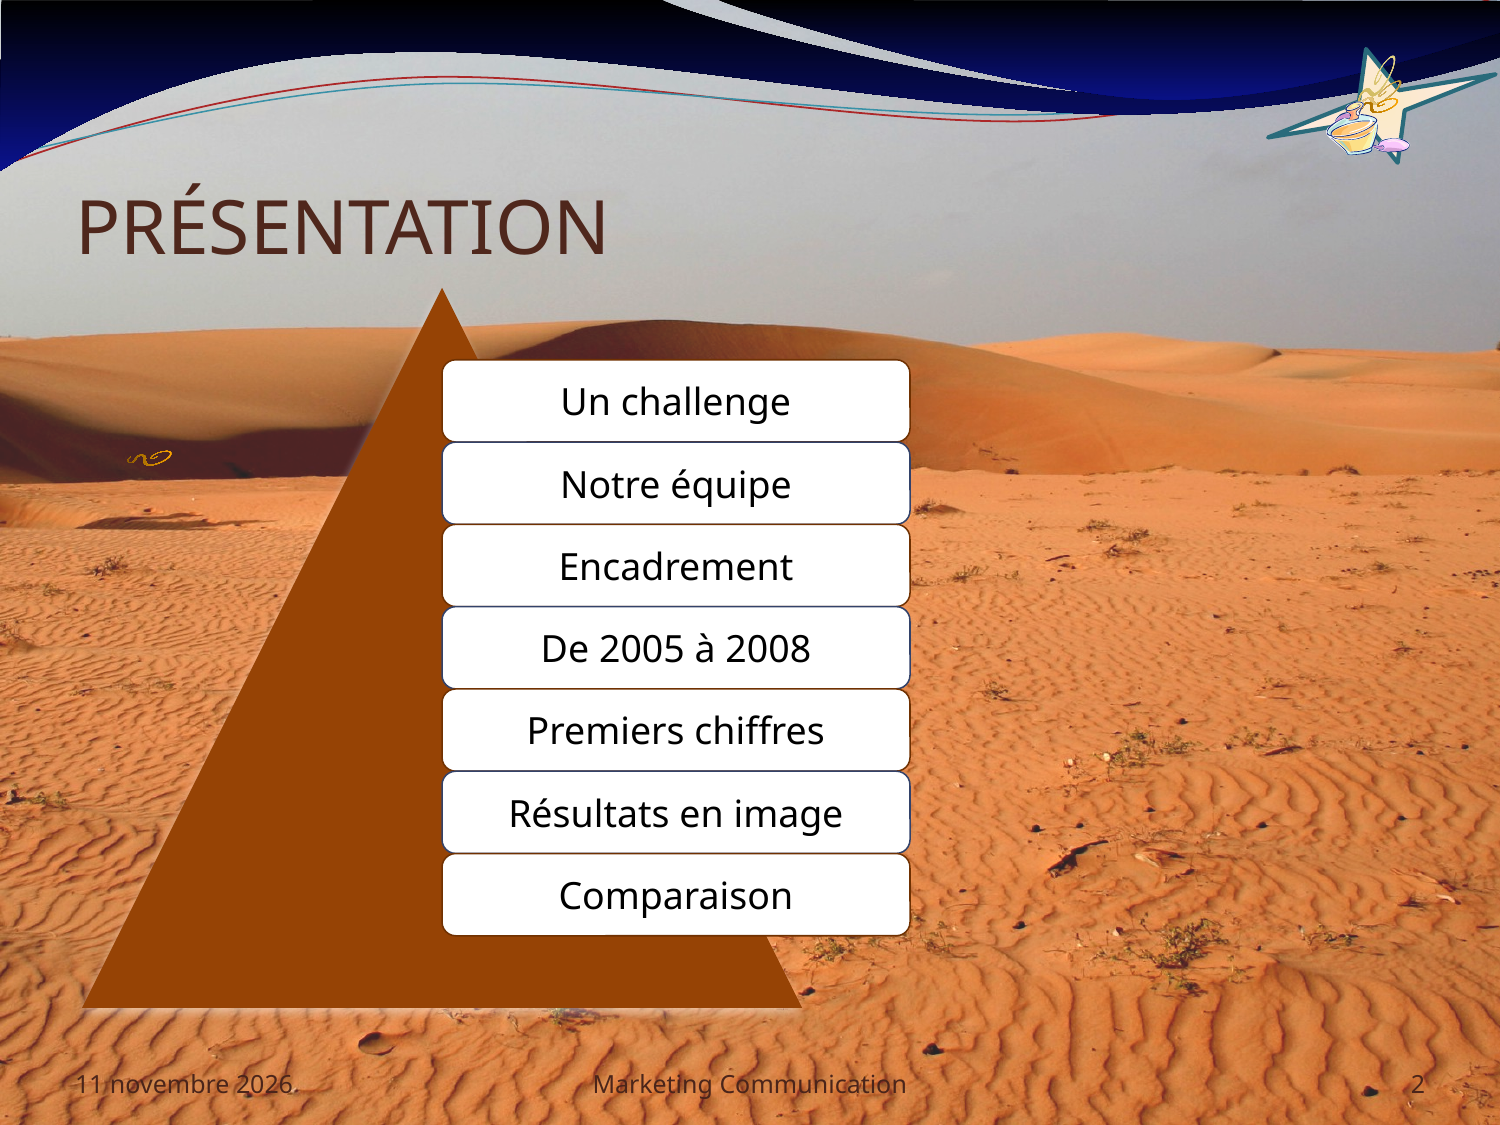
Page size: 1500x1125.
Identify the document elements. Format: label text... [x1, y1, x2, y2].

title Présentation [75, 82, 1425, 270]
table_cell Cosmétiques [71, 283, 1441, 1025]
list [81, 287, 1433, 1009]
footer Marketing Communication [474, 1042, 1025, 1103]
slide_number 2 [1299, 1042, 1425, 1103]
slide_number mars 09 [75, 1042, 425, 1103]
